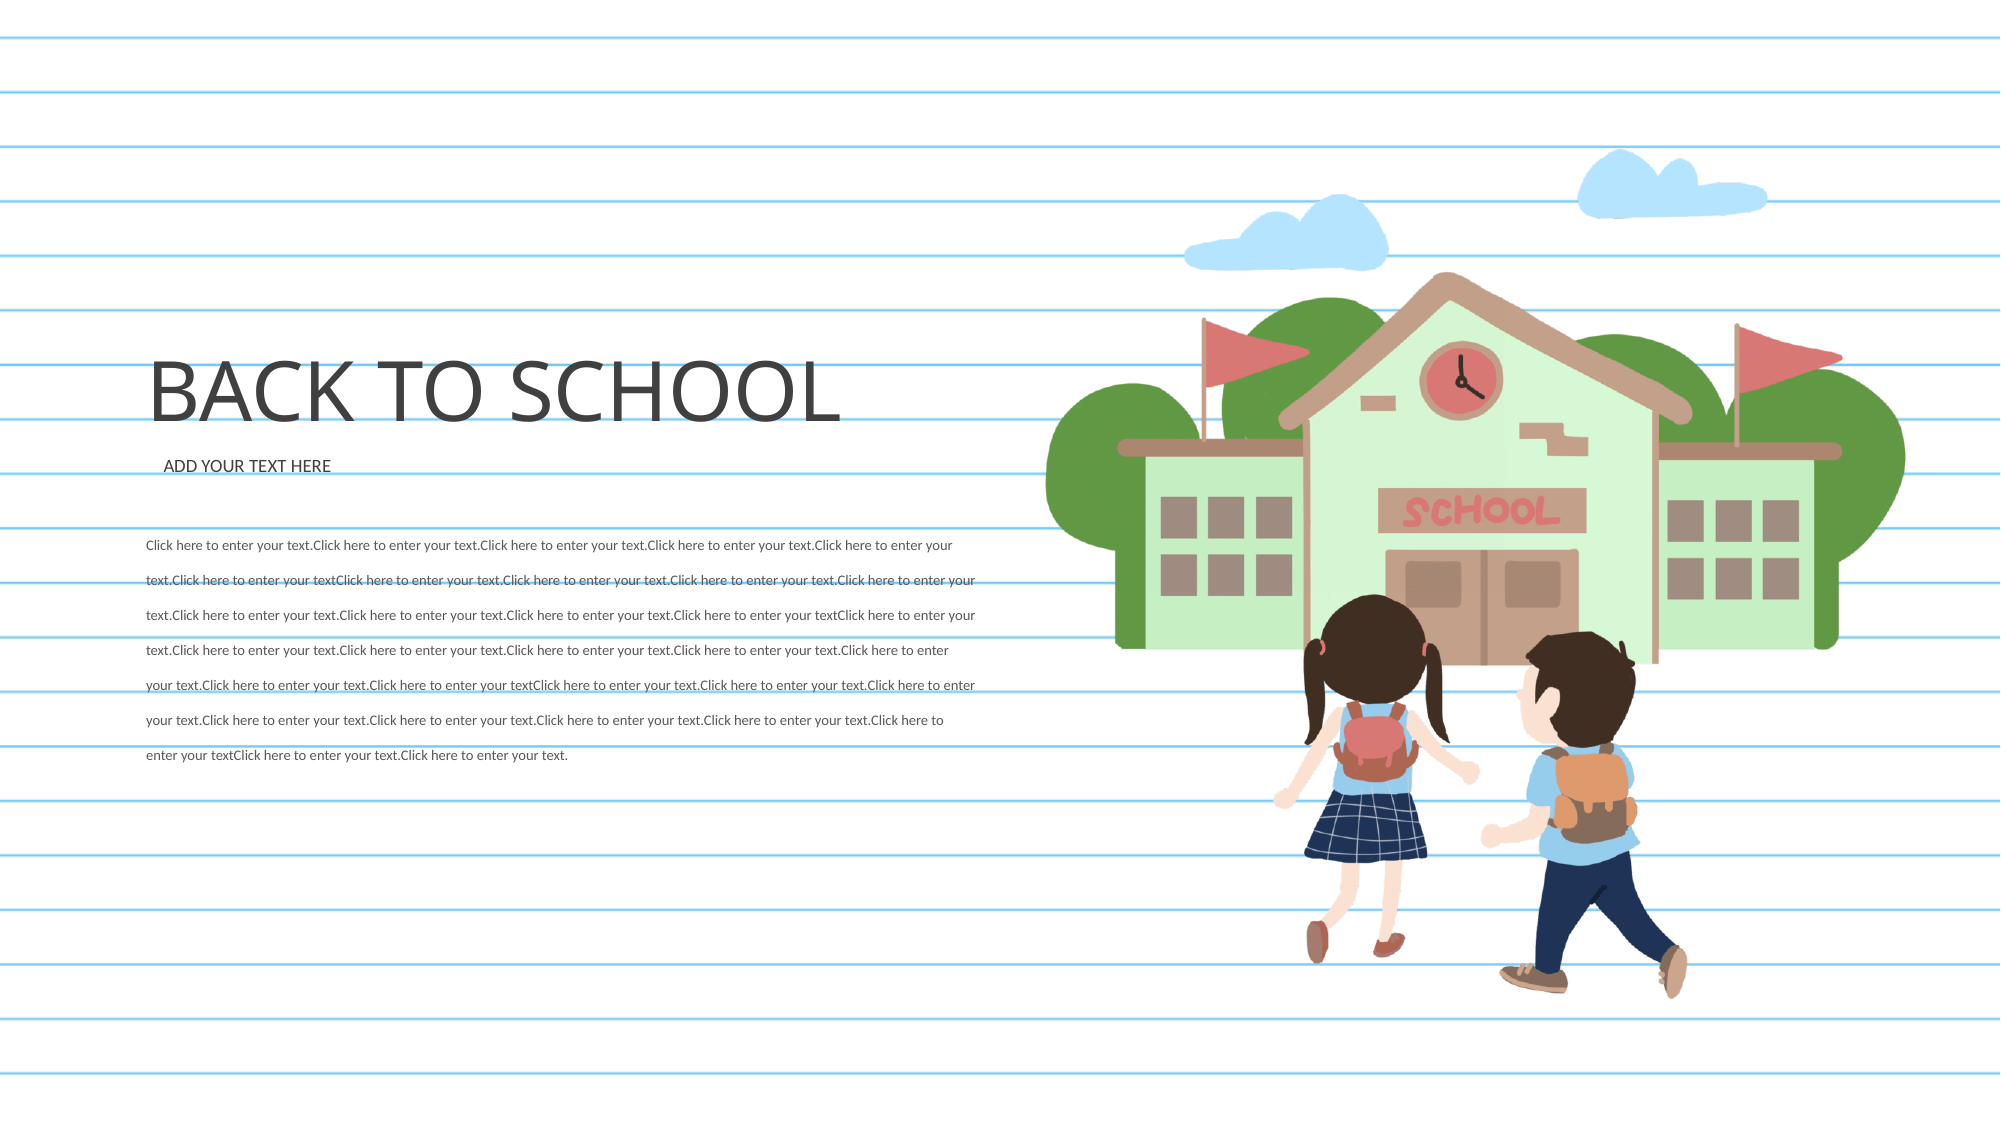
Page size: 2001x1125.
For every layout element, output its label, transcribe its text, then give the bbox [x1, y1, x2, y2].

text_box Click here to enter your text.Click here to enter your text.Click here to enter your text.Click here to enter your text.Click here to enter your text.Click here to enter your textClick here to enter your text.Click here to enter your text.Click here to enter your text.Click here to enter your text.Click here to enter your text.Click here to enter your text.Click here to enter your text.Click here to enter your textClick here to enter your text.Click here to enter your text.Click here to enter your text.Click here to enter your text.Click here to enter your text.Click here to enter your text.Click here to enter your text.Click here to enter your textClick here to enter your text.Click here to enter your text.Click here to enter your text.Click here to enter your text.Click here to enter your text.Click here to enter your text.Click here to enter your text.Click here to enter your textClick here to enter your text.Click here to enter your text. [131, 511, 991, 771]
text_box ADD YOUR TEXT HERE [148, 446, 895, 484]
text_box BACK TO SCHOOL [131, 330, 991, 446]
picture [0, 0, 2001, 1118]
